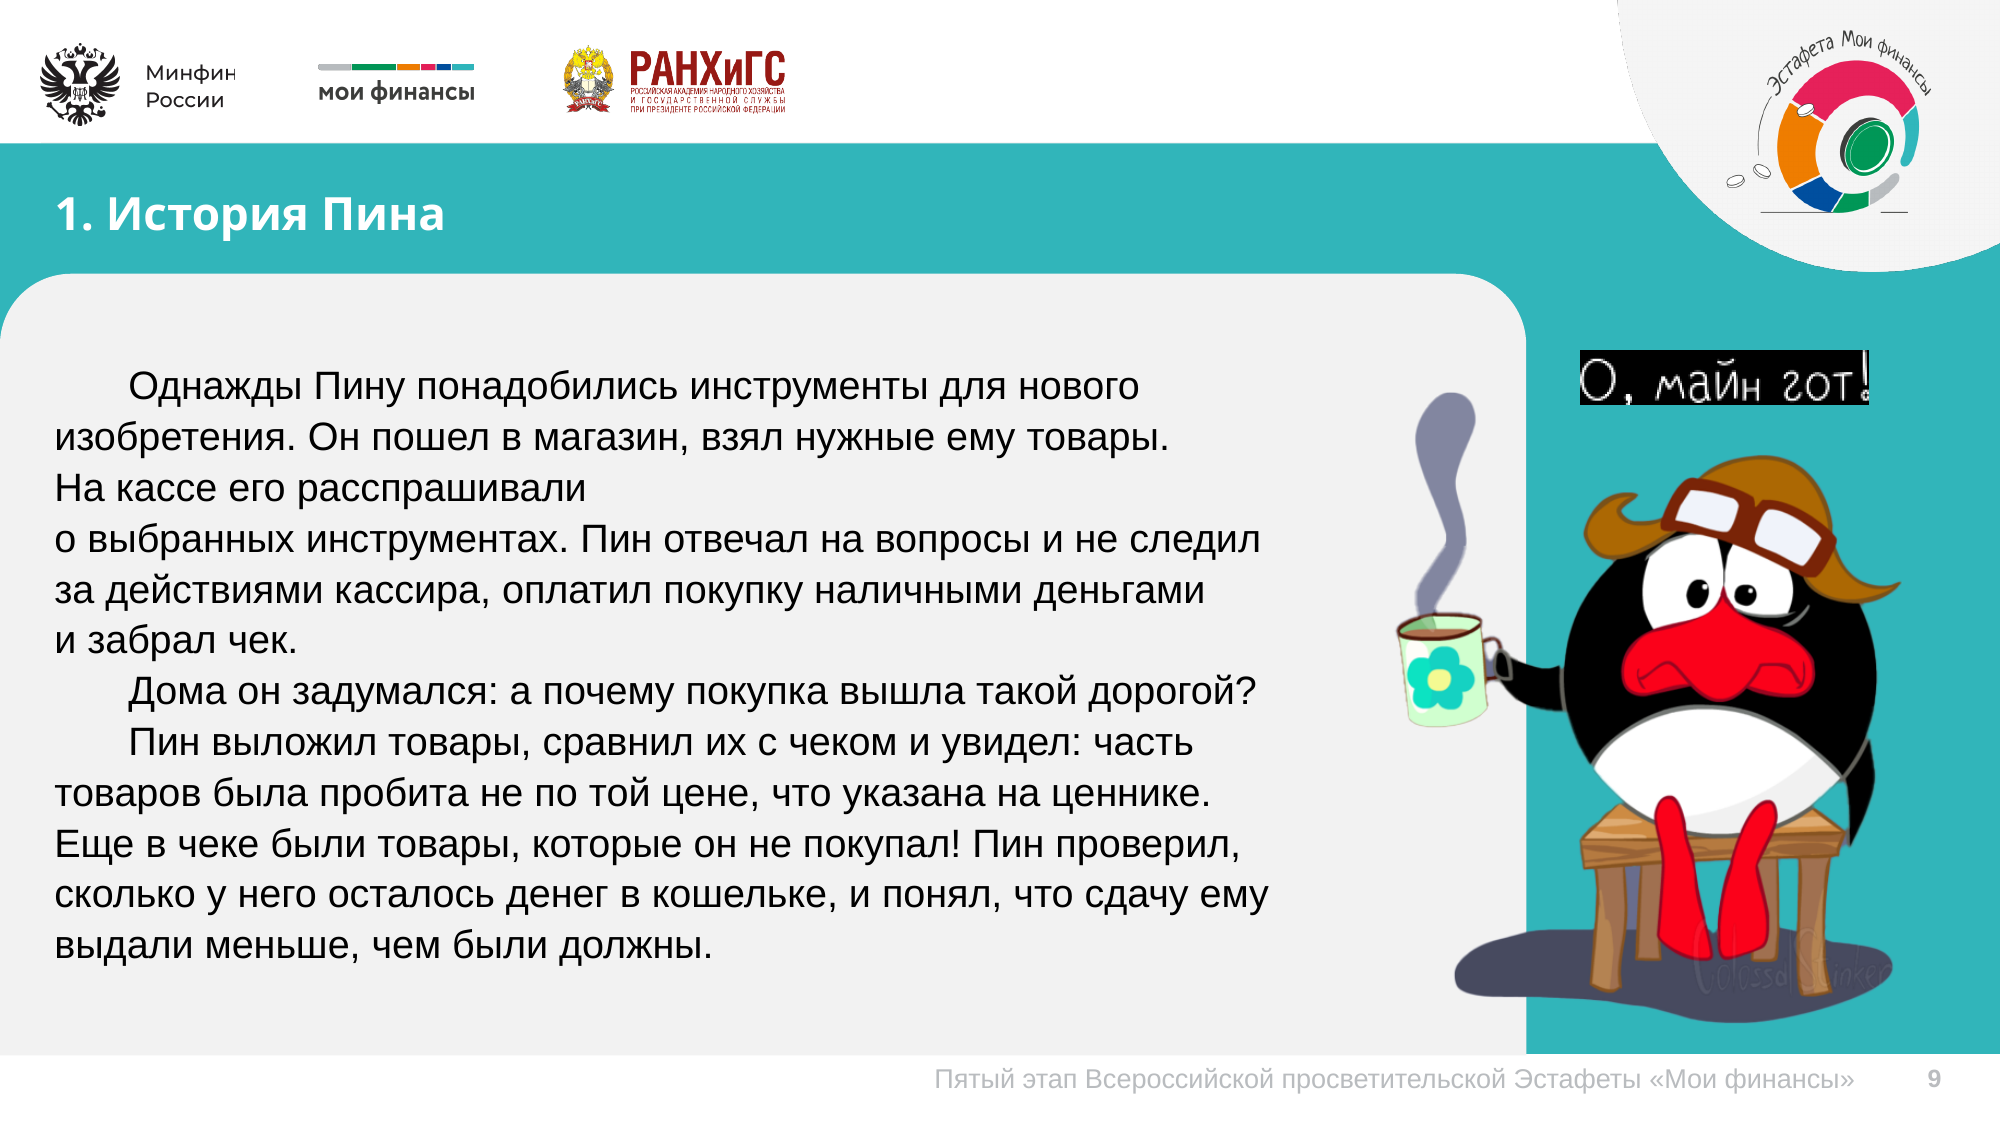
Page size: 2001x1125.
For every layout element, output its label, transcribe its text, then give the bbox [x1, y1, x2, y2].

picture [562, 45, 785, 114]
text_box Однажды Пину понадобились инструменты для нового изобретения. Он пошел в магазин, взял нужные ему товары. На кассе его расспрашивали о выбранных инструментах. Пин отвечал на вопросы и не следил за действиями кассира, оплатил покупку наличными деньгами и забрал чек. Дома он задумался: а почему покупка вышла такой дорогой? Пин выложил товары, сравнил их с чеком и увидел: часть товаров была пробита не по той цене, что указана на ценнике. Еще в чеке были товары, которые он не покупал! Пин проверил, сколько у него осталось денег в кошельке, и понял, что сдачу ему выдали меньше, чем были должны. [54, 357, 1331, 984]
picture [1617, 0, 2000, 272]
picture [318, 64, 474, 104]
text_box [0, 273, 1522, 1056]
text_box 1. История Пина [54, 190, 537, 274]
picture [1349, 322, 1946, 1105]
picture [40, 43, 235, 126]
